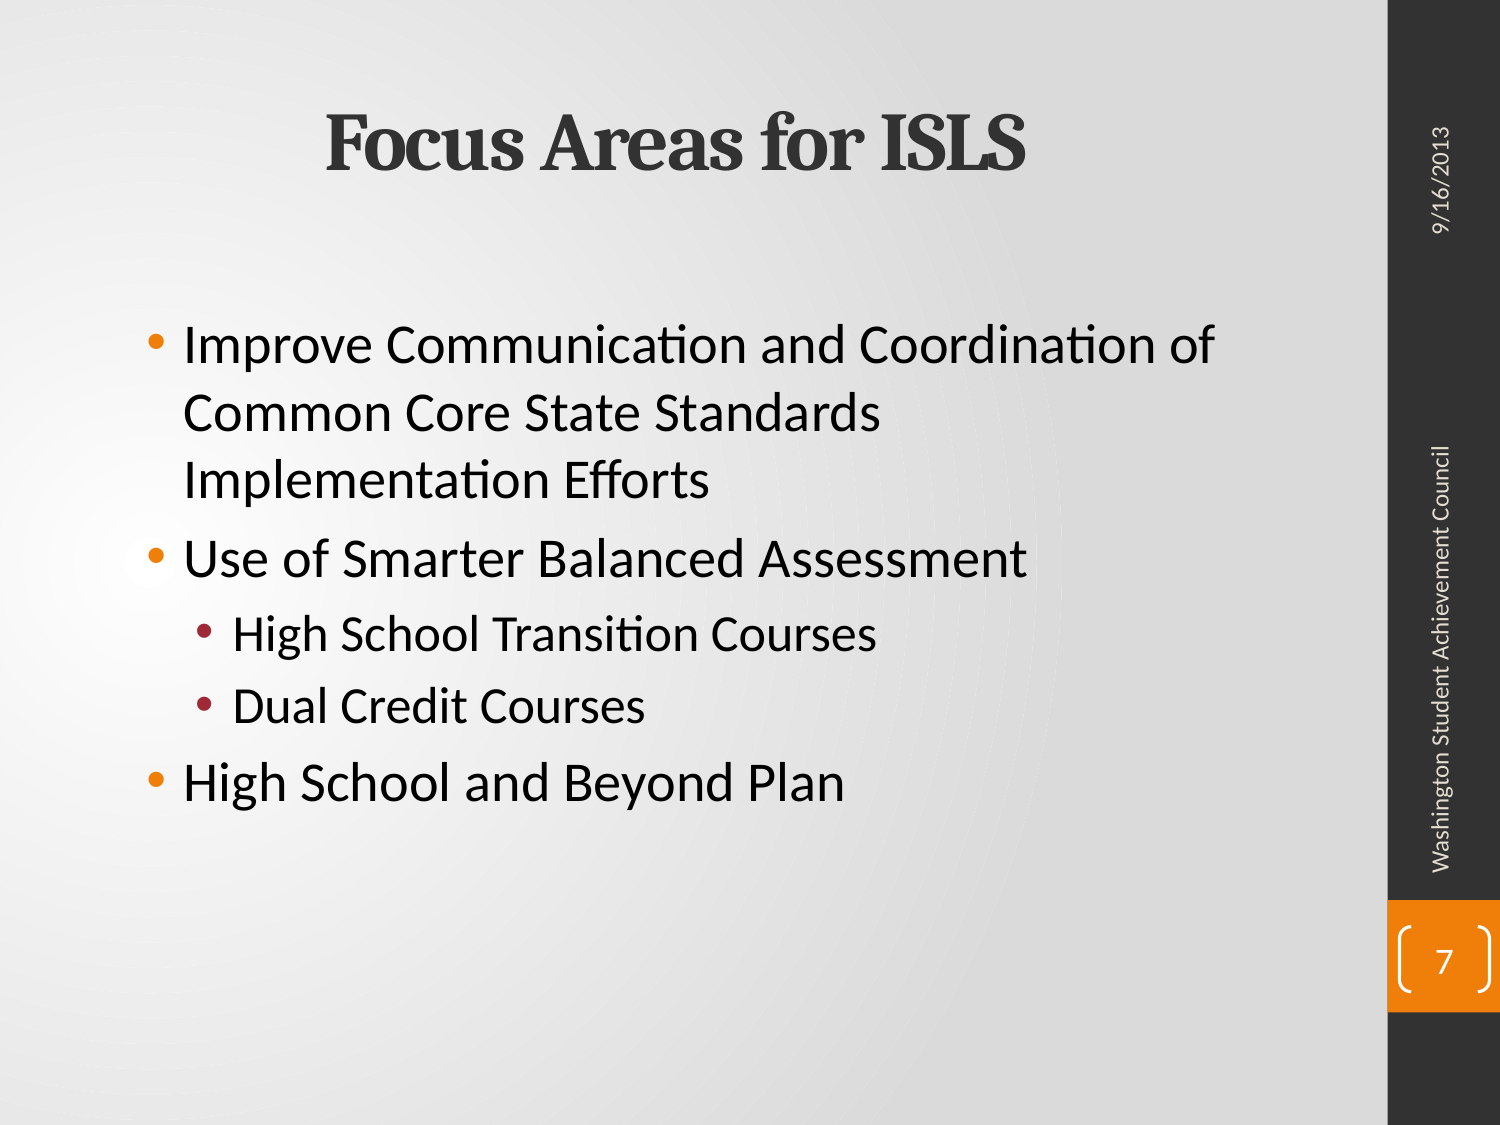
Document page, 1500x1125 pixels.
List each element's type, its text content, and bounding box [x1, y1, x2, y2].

title Focus Areas for ISLS [50, 99, 1301, 263]
footer Washington Student Achievement Council [1408, 262, 1469, 889]
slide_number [1408, 100, 1469, 262]
slide_number 7 [1397, 925, 1492, 994]
list Improve Communication and Coordination of Common Core State Standards Implementation Efforts Use of Smarter Balanced Assessment High School Transition Courses Dual Credit Courses High School and Beyond Plan [112, 299, 1238, 950]
